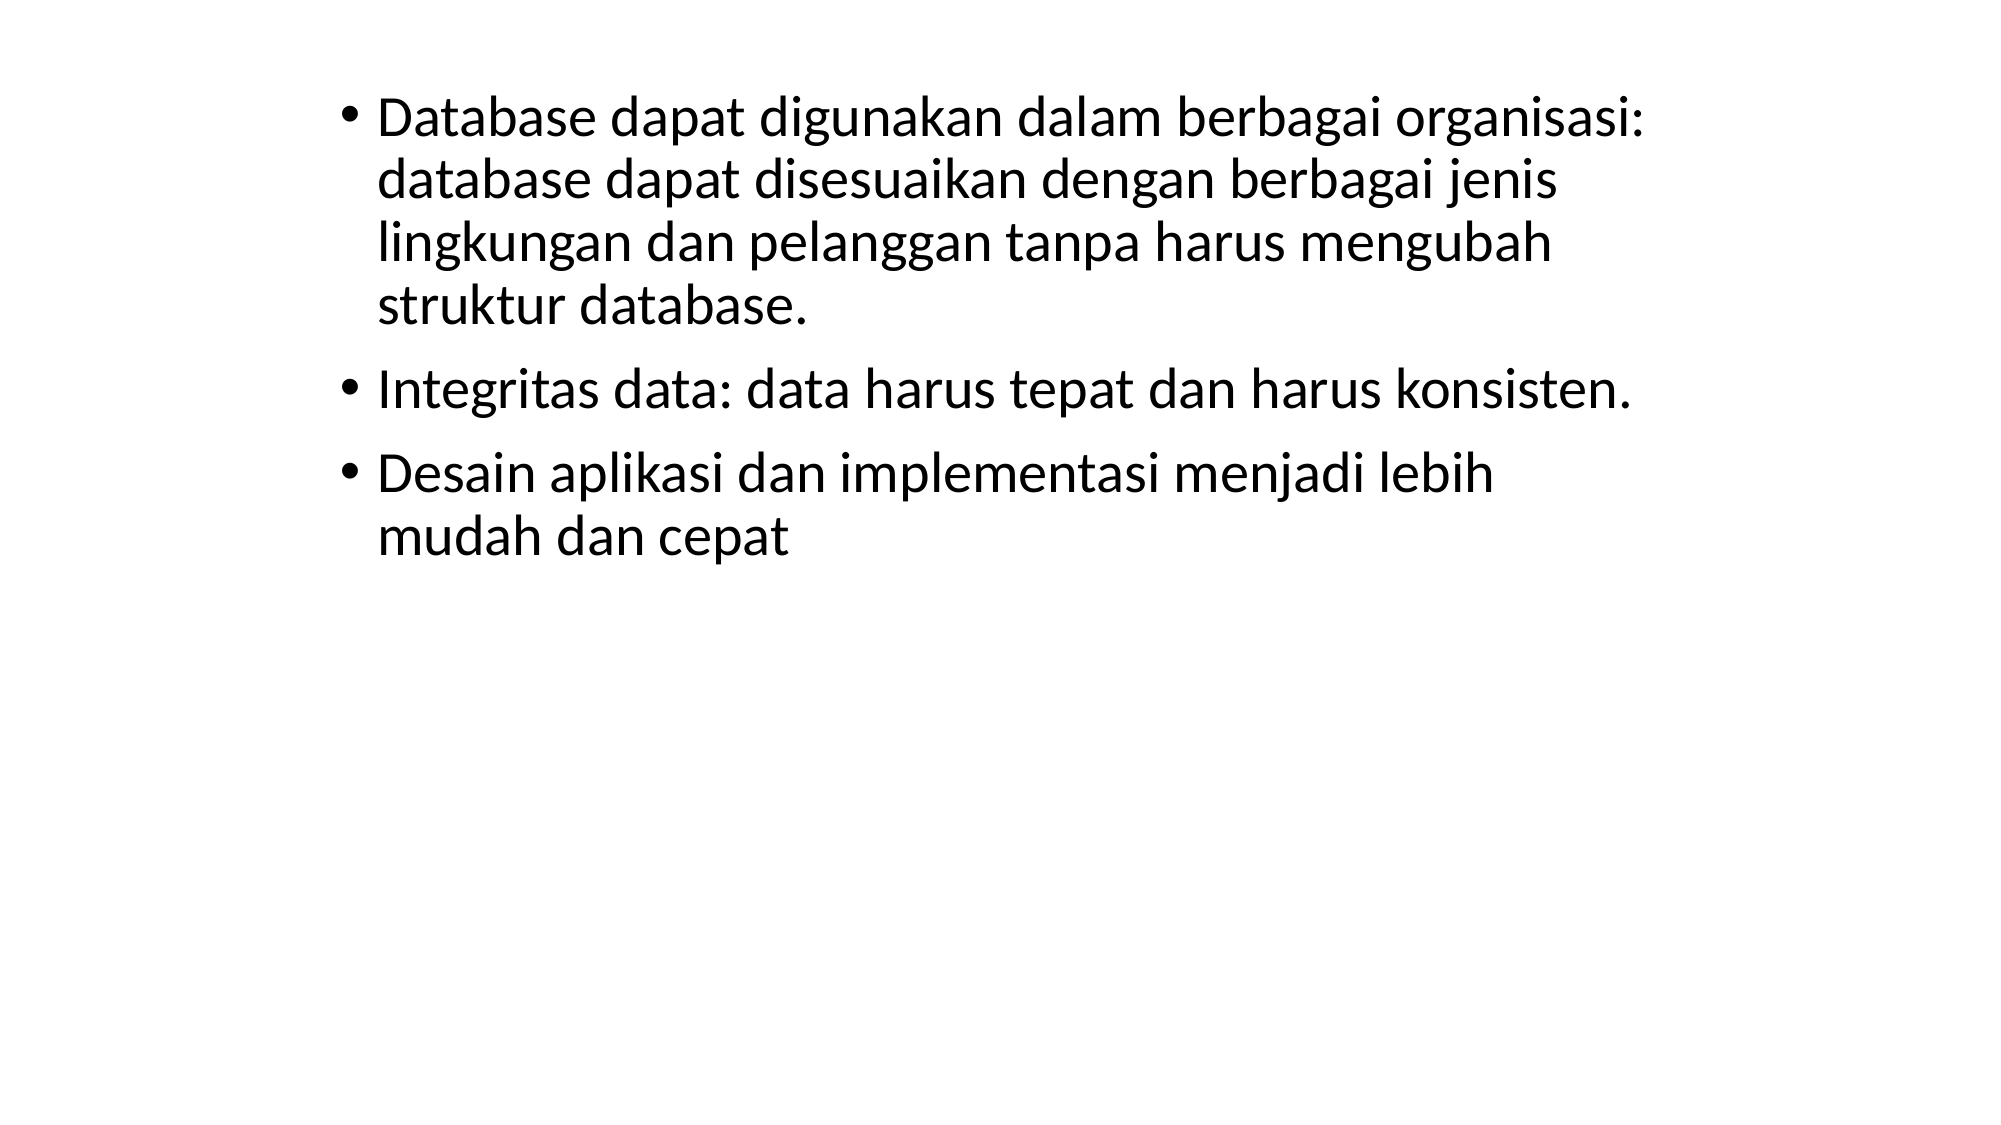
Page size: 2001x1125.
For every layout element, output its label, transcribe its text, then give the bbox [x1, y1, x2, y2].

list Database dapat digunakan dalam berbagai organisasi: database dapat disesuaikan dengan berbagai jenis lingkungan dan pelanggan tanpa harus mengubah struktur database. Integritas data: data harus tepat dan harus konsisten. Desain aplikasi dan implementasi menjadi lebih mudah dan cepat [324, 78, 1675, 1005]
